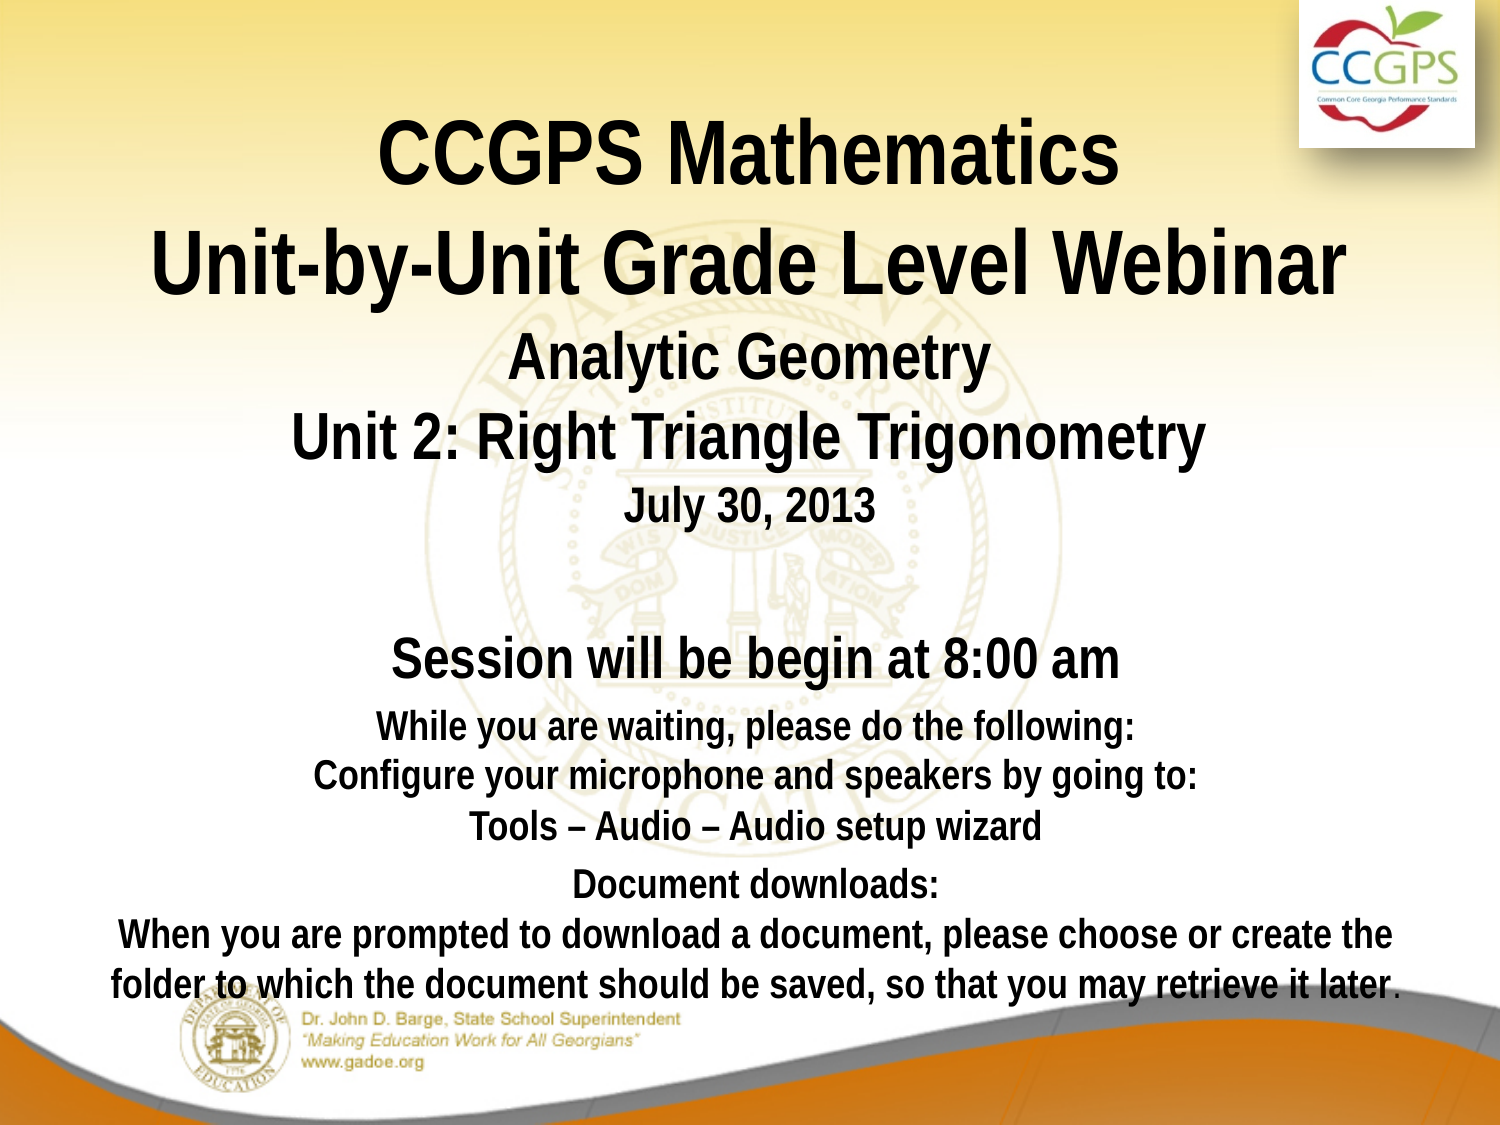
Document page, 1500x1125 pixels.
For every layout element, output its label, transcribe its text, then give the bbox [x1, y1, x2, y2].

subtitle Session will be begin at 8:00 am While you are waiting, please do the following: Configure your microphone and speakers by going to: Tools – Audio – Audio setup wizard Document downloads: When you are prompted to download a document, please choose or create the folder to which the document should be saved, so that you may retrieve it later. [74, 612, 1438, 1038]
picture [0, 0, 1500, 1125]
title CCGPS Mathematics Unit-by-Unit Grade Level Webinar Analytic Geometry Unit 2: Right Triangle Trigonometry July 30, 2013 [24, 24, 1476, 601]
